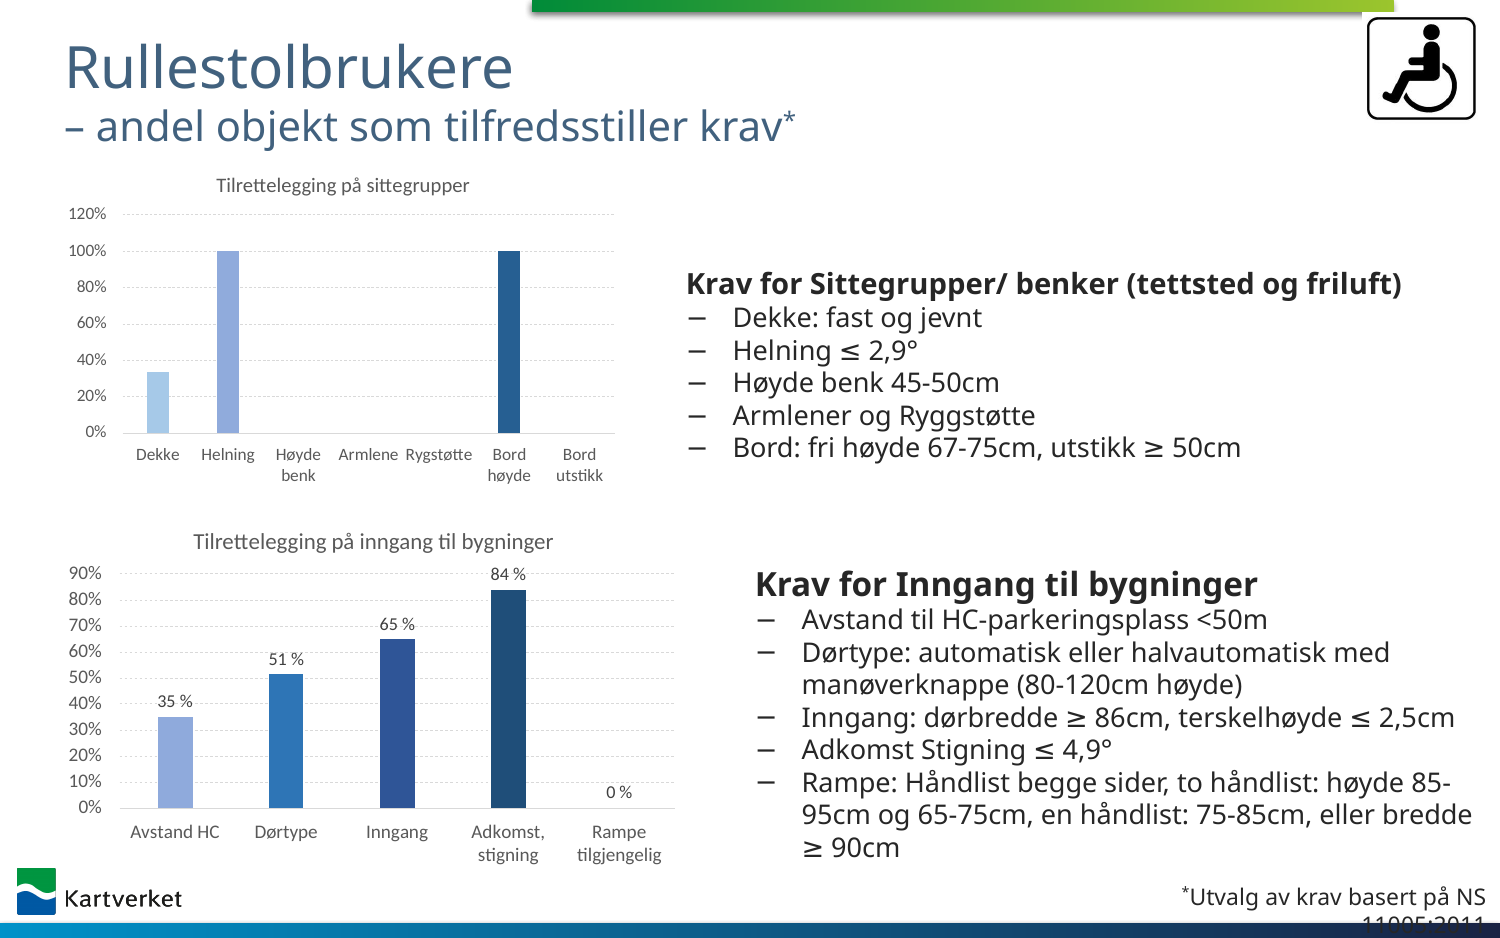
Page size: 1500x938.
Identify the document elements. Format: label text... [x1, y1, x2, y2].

text_box Krav for Inngang til bygninger Avstand til HC-parkeringsplass <50m Dørtype: automatisk eller halvautomatisk med manøverknappe (80-120cm høyde) Inngang: dørbredde ≥ 86cm, terskelhøyde ≤ 2,5cm Adkomst Stigning ≤ 4,9° Rampe: Håndlist begge sider, to håndlist: høyde 85-95cm og 65-75cm, en håndlist: 75-85cm, eller bredde ≥ 90cm [740, 555, 1491, 870]
text_box *Utvalg av krav basert på NS 11005:2011 [1068, 873, 1500, 938]
picture [1362, 12, 1481, 126]
text_box Rullestolbrukere – andel objekt som tilfredsstiller krav* [49, 25, 1431, 158]
picture [62, 166, 625, 492]
text_box Krav for Sittegrupper/ benker (tettsted og friluft) Dekke: fast og jevnt Helning ≤ 2,9° Høyde benk 45-50cm Armlener og Ryggstøtte Bord: fri høyde 67-75cm, utstikk ≥ 50cm [670, 258, 1418, 471]
picture [62, 520, 686, 874]
